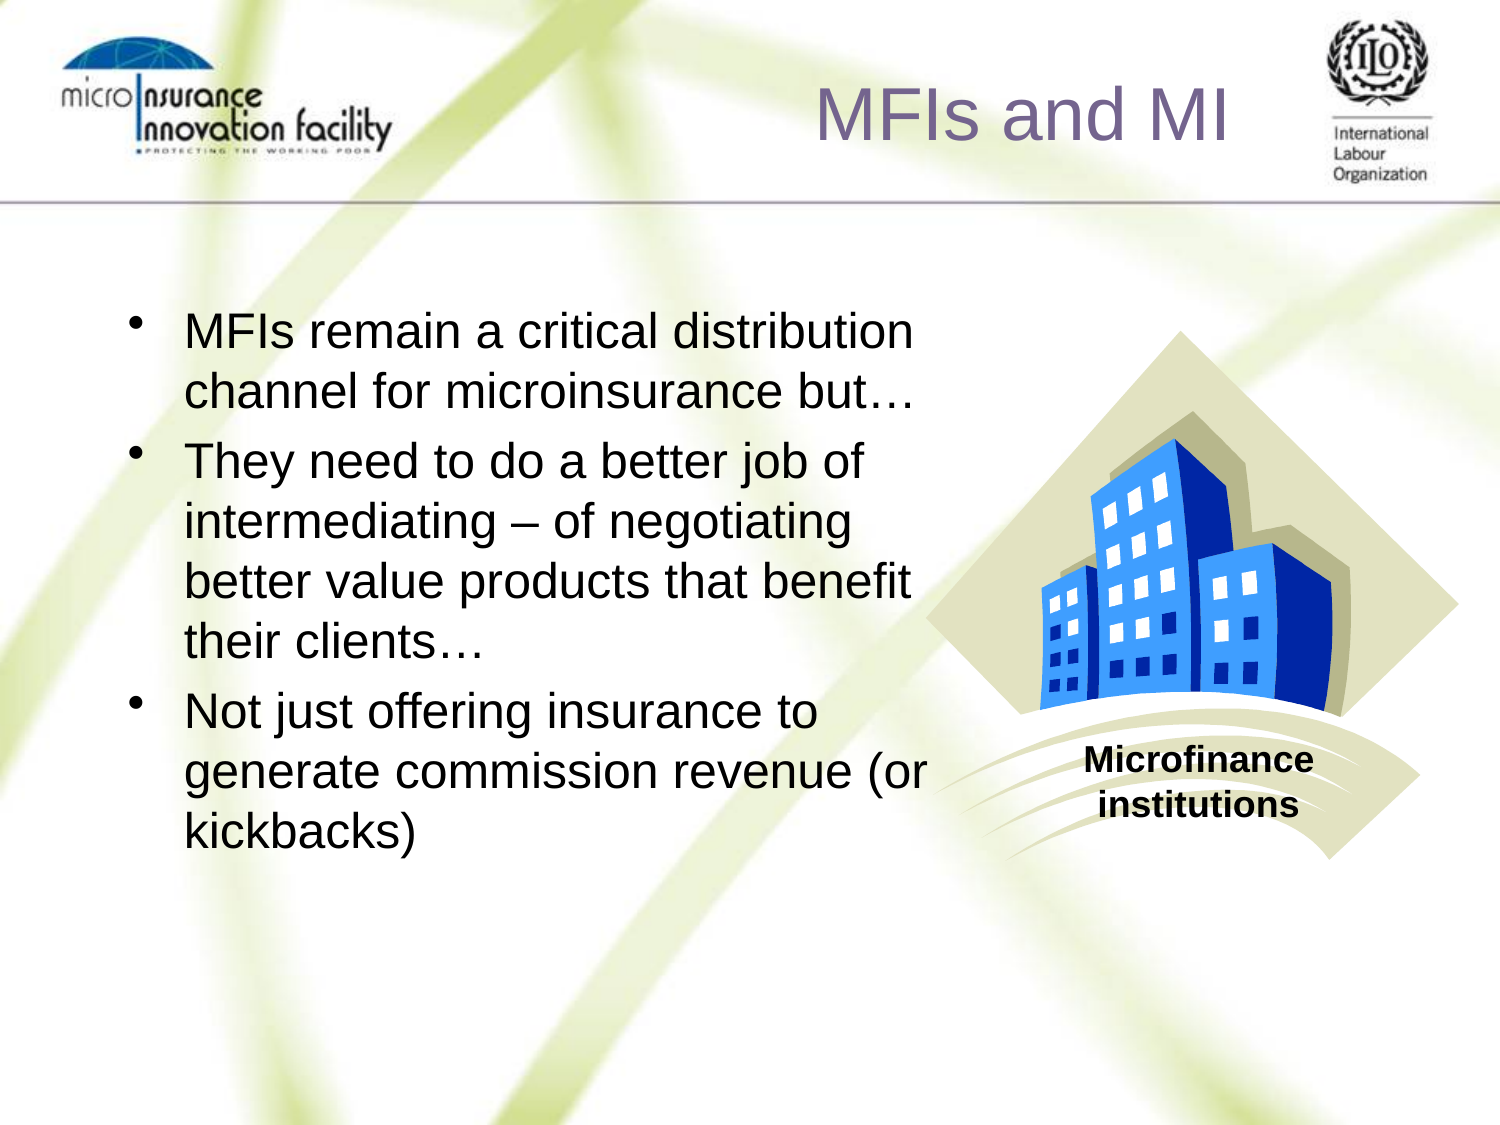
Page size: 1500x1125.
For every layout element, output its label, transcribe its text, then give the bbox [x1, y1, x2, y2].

title MFIs and MI [419, 30, 1247, 191]
list MFIs remain a critical distribution channel for microinsurance but… They need to do a better job of intermediating – of negotiating better value products that benefit their clients… Not just offering insurance to generate commission revenue (or kickbacks) [112, 290, 975, 1001]
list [925, 330, 1460, 862]
picture [0, 0, 1500, 1125]
